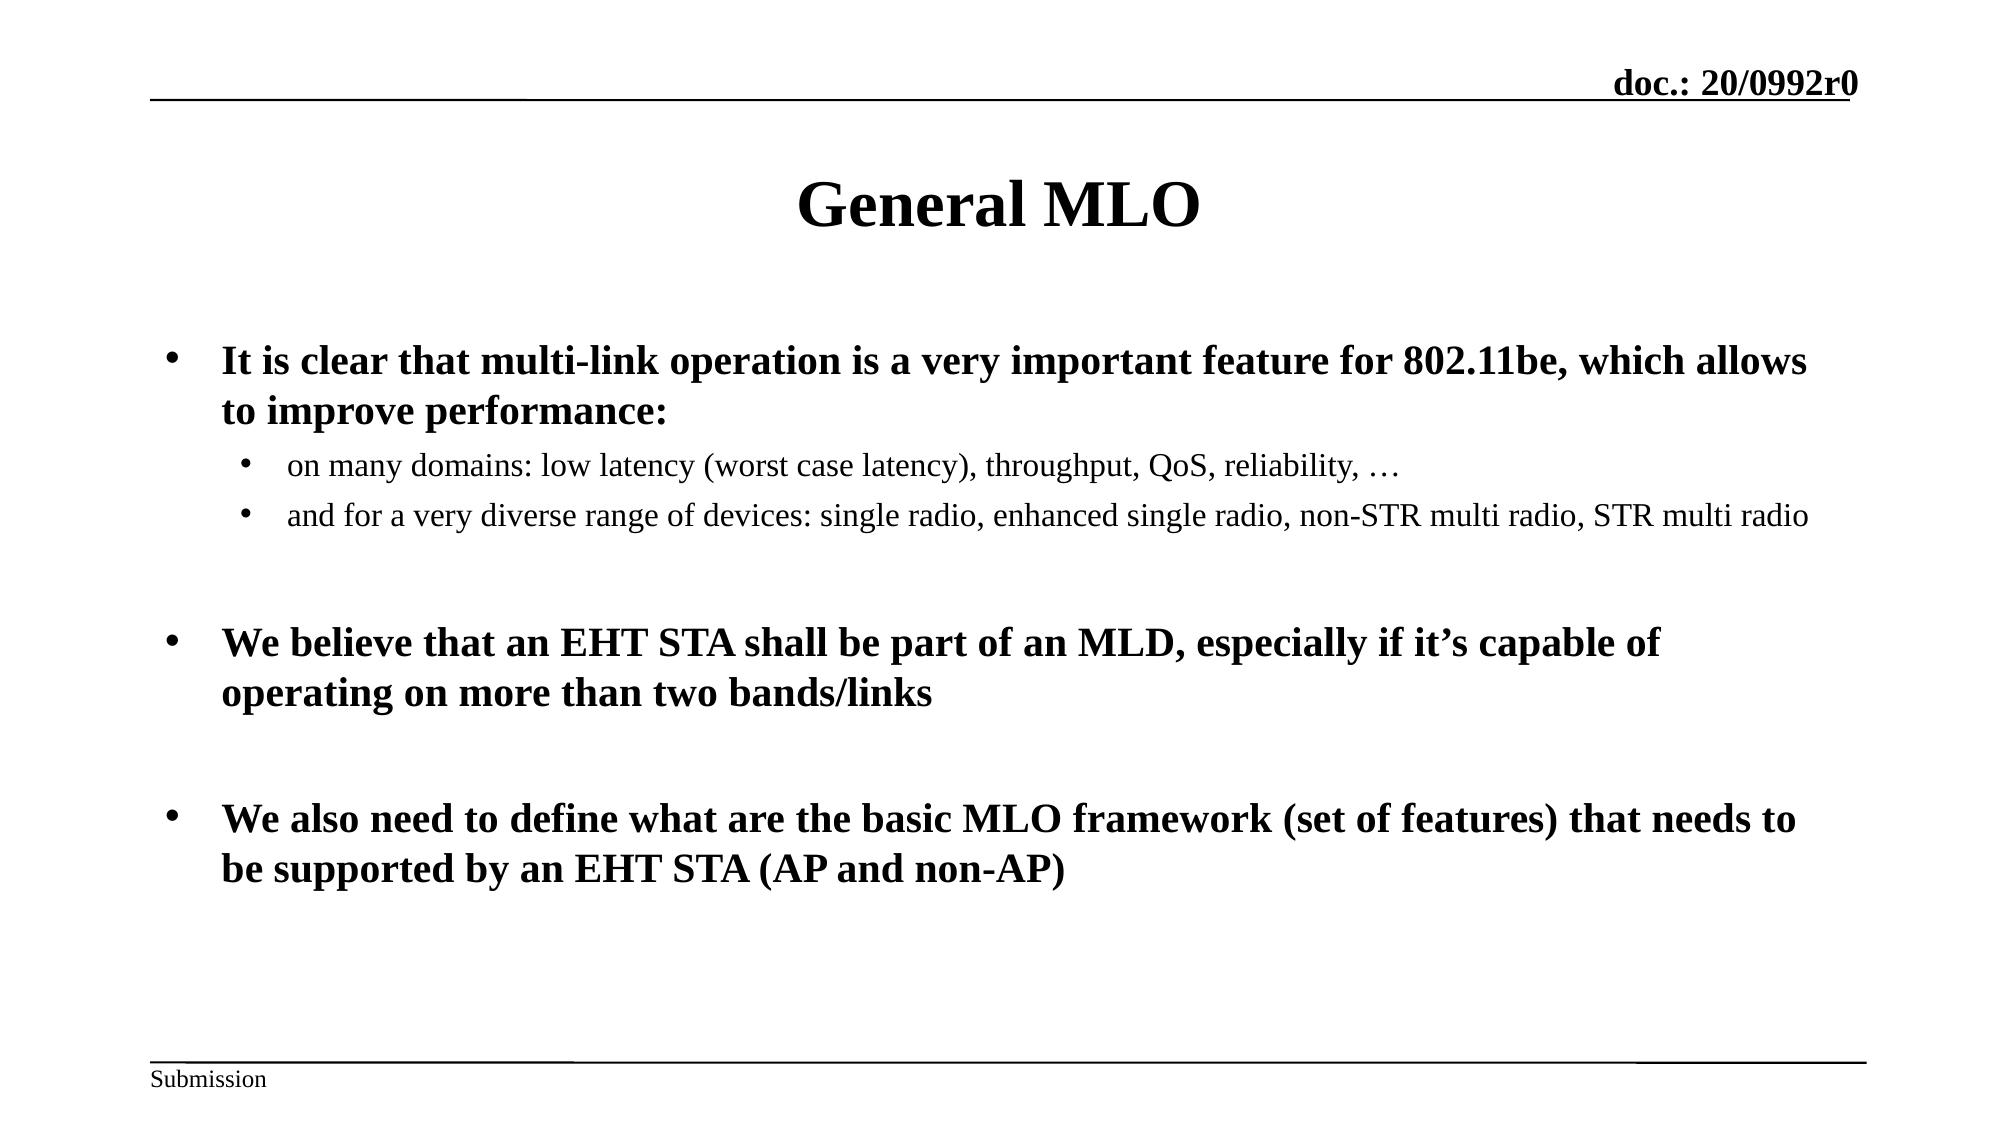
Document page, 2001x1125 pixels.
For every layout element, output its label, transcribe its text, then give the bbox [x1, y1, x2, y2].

list It is clear that multi-link operation is a very important feature for 802.11be, which allows to improve performance: on many domains: low latency (worst case latency), throughput, QoS, reliability, … and for a very diverse range of devices: single radio, enhanced single radio, non-STR multi radio, STR multi radio We believe that an EHT STA shall be part of an MLD, especially if it’s capable of operating on more than two bands/links We also need to define what are the basic MLO framework (set of features) that needs to be supported by an EHT STA (AP and non-AP) [149, 324, 1850, 1000]
title General MLO [149, 112, 1850, 288]
